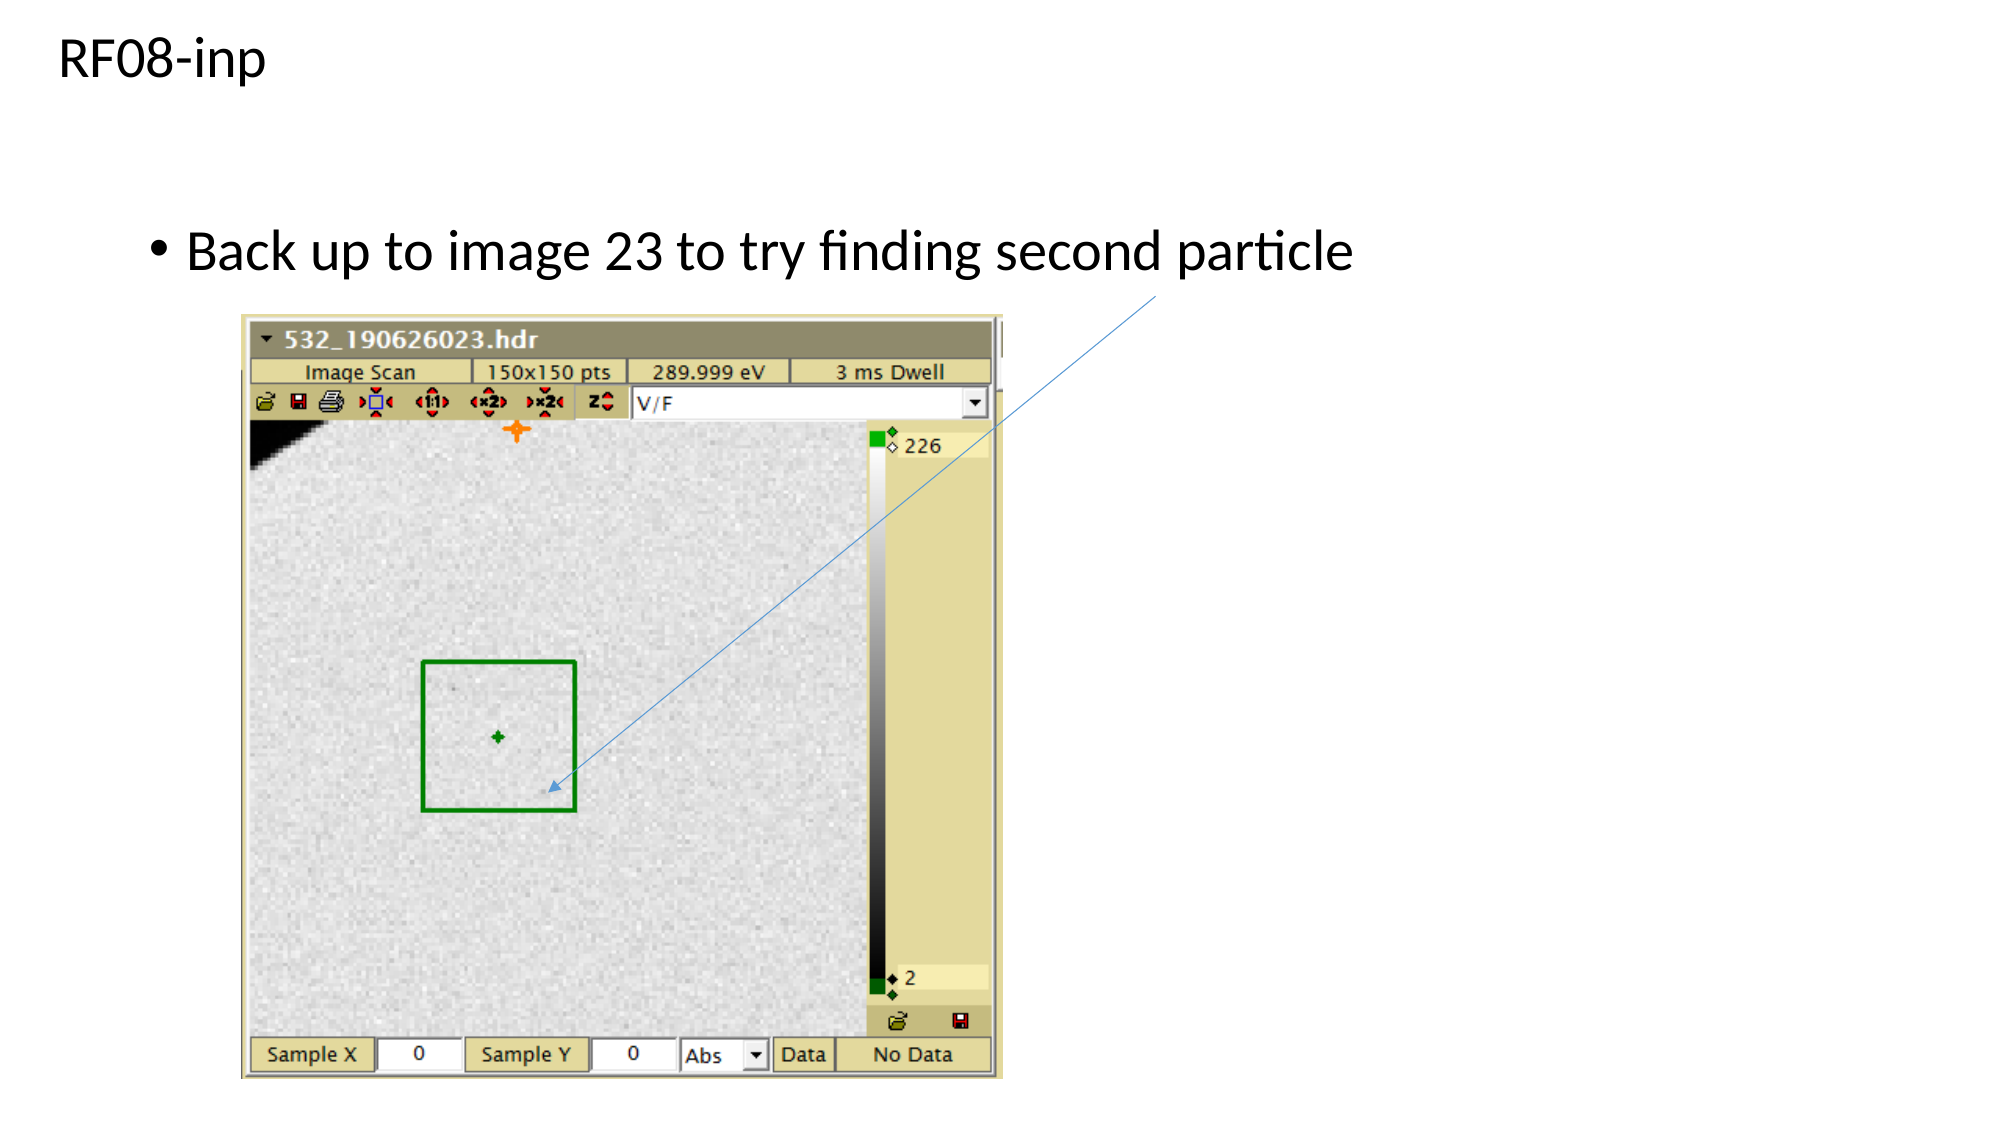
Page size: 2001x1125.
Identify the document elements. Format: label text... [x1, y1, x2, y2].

list Back up to image 23 to try finding second particle [133, 212, 1859, 927]
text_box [548, 296, 1156, 793]
picture [241, 314, 1003, 1079]
text_box RF08-inp [43, 19, 310, 128]
